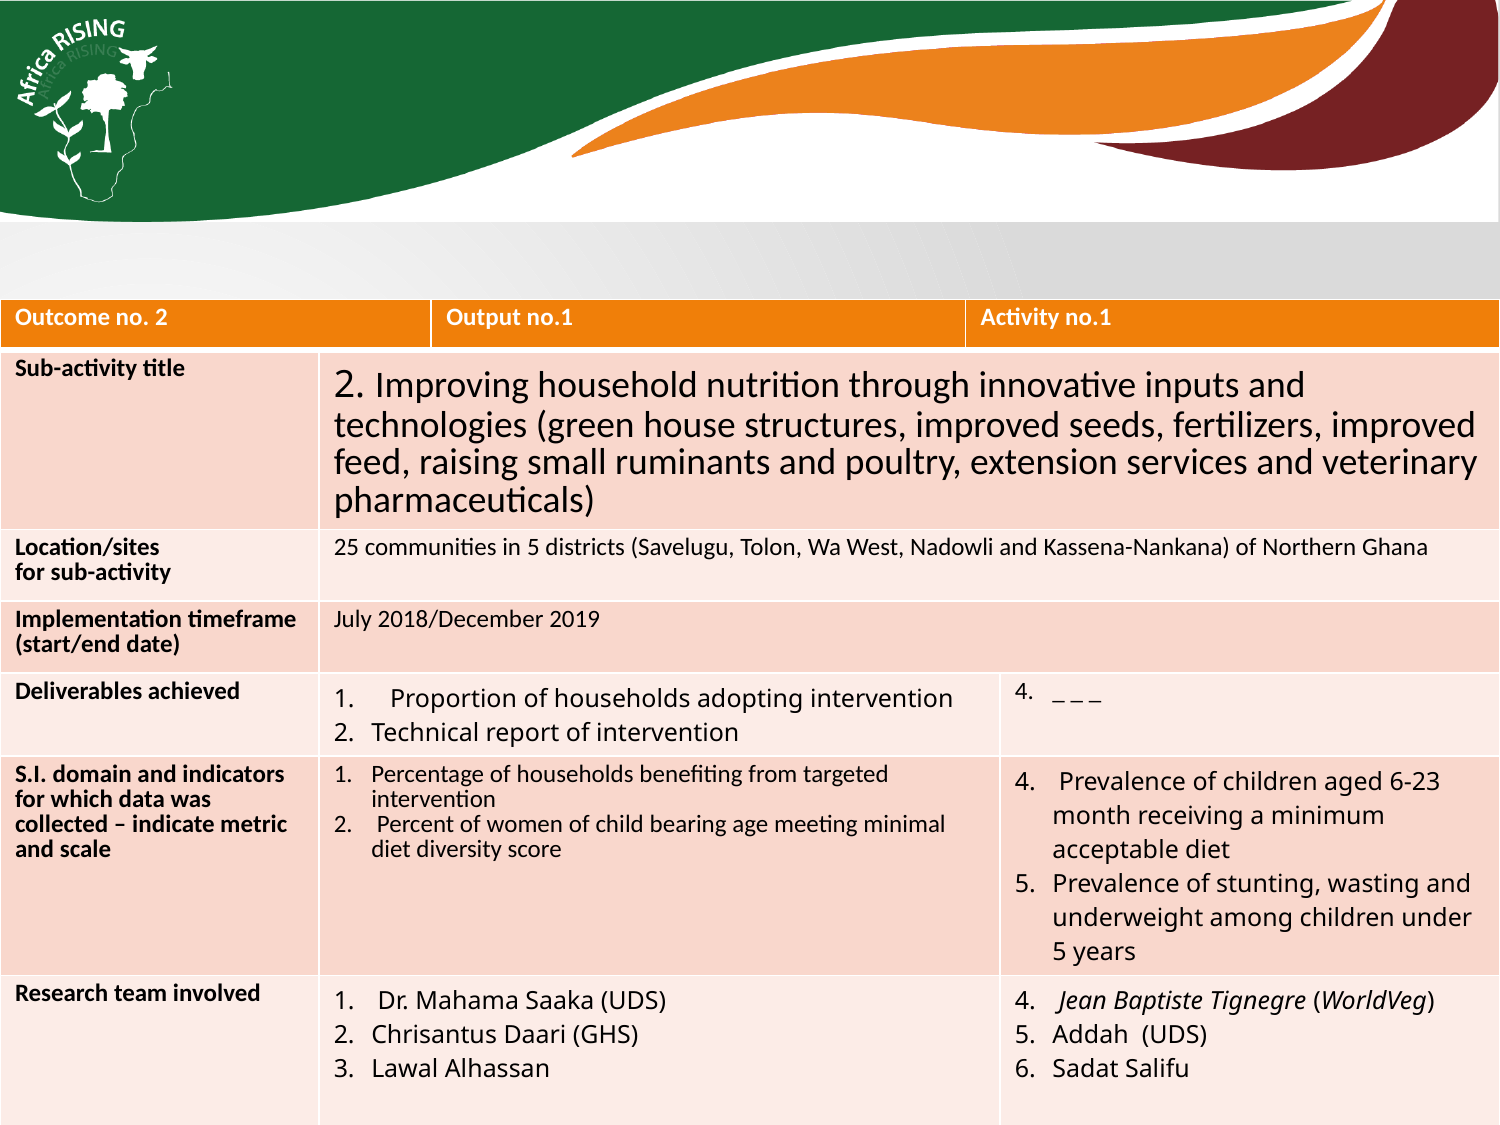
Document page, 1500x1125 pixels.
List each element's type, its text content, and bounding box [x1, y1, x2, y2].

table_cell Proportion of households adopting intervention Technical report of intervention [320, 674, 999, 755]
table_cell Sub-activity title [1, 353, 318, 529]
table_cell 25 communities in 5 districts (Savelugu, Tolon, Wa West, Nadowli and Kassena-Nankana) of Northern Ghana [320, 530, 1499, 600]
table_cell Jean Baptiste Tignegre (WorldVeg) Addah (UDS) Sadat Salifu [1001, 976, 1499, 1125]
table_cell Implementation timeframe (start/end date) [1, 602, 318, 672]
table_cell Percentage of households benefiting from targeted intervention Percent of women of child bearing age meeting minimal diet diversity score [320, 757, 999, 975]
table_cell July 2018/December 2019 [320, 602, 1499, 672]
table_cell Deliverables achieved [1, 674, 318, 755]
table_header Activity no.1 [966, 300, 1499, 347]
table_cell Prevalence of children aged 6-23 month receiving a minimum acceptable diet Prevalence of stunting, wasting and underweight among children under 5 years [1001, 757, 1499, 975]
table_cell 2. Improving household nutrition through innovative inputs and technologies (green house structures, improved seeds, fertilizers, improved feed, raising small ruminants and poultry, extension services and veterinary pharmaceuticals) [320, 353, 1499, 529]
table_header Output no.1 [432, 300, 965, 347]
table_header Outcome no. 2 [1, 300, 430, 347]
table_cell S.I. domain and indicators for which data was collected – indicate metric and scale [1, 757, 318, 975]
table_cell _ _ _ [1001, 674, 1499, 755]
table_cell Dr. Mahama Saaka (UDS) Chrisantus Daari (GHS) Lawal Alhassan [320, 976, 999, 1125]
table_cell Location/sites for sub-activity [1, 530, 318, 600]
picture [0, 0, 1499, 222]
table_cell Research team involved [1, 976, 318, 1125]
